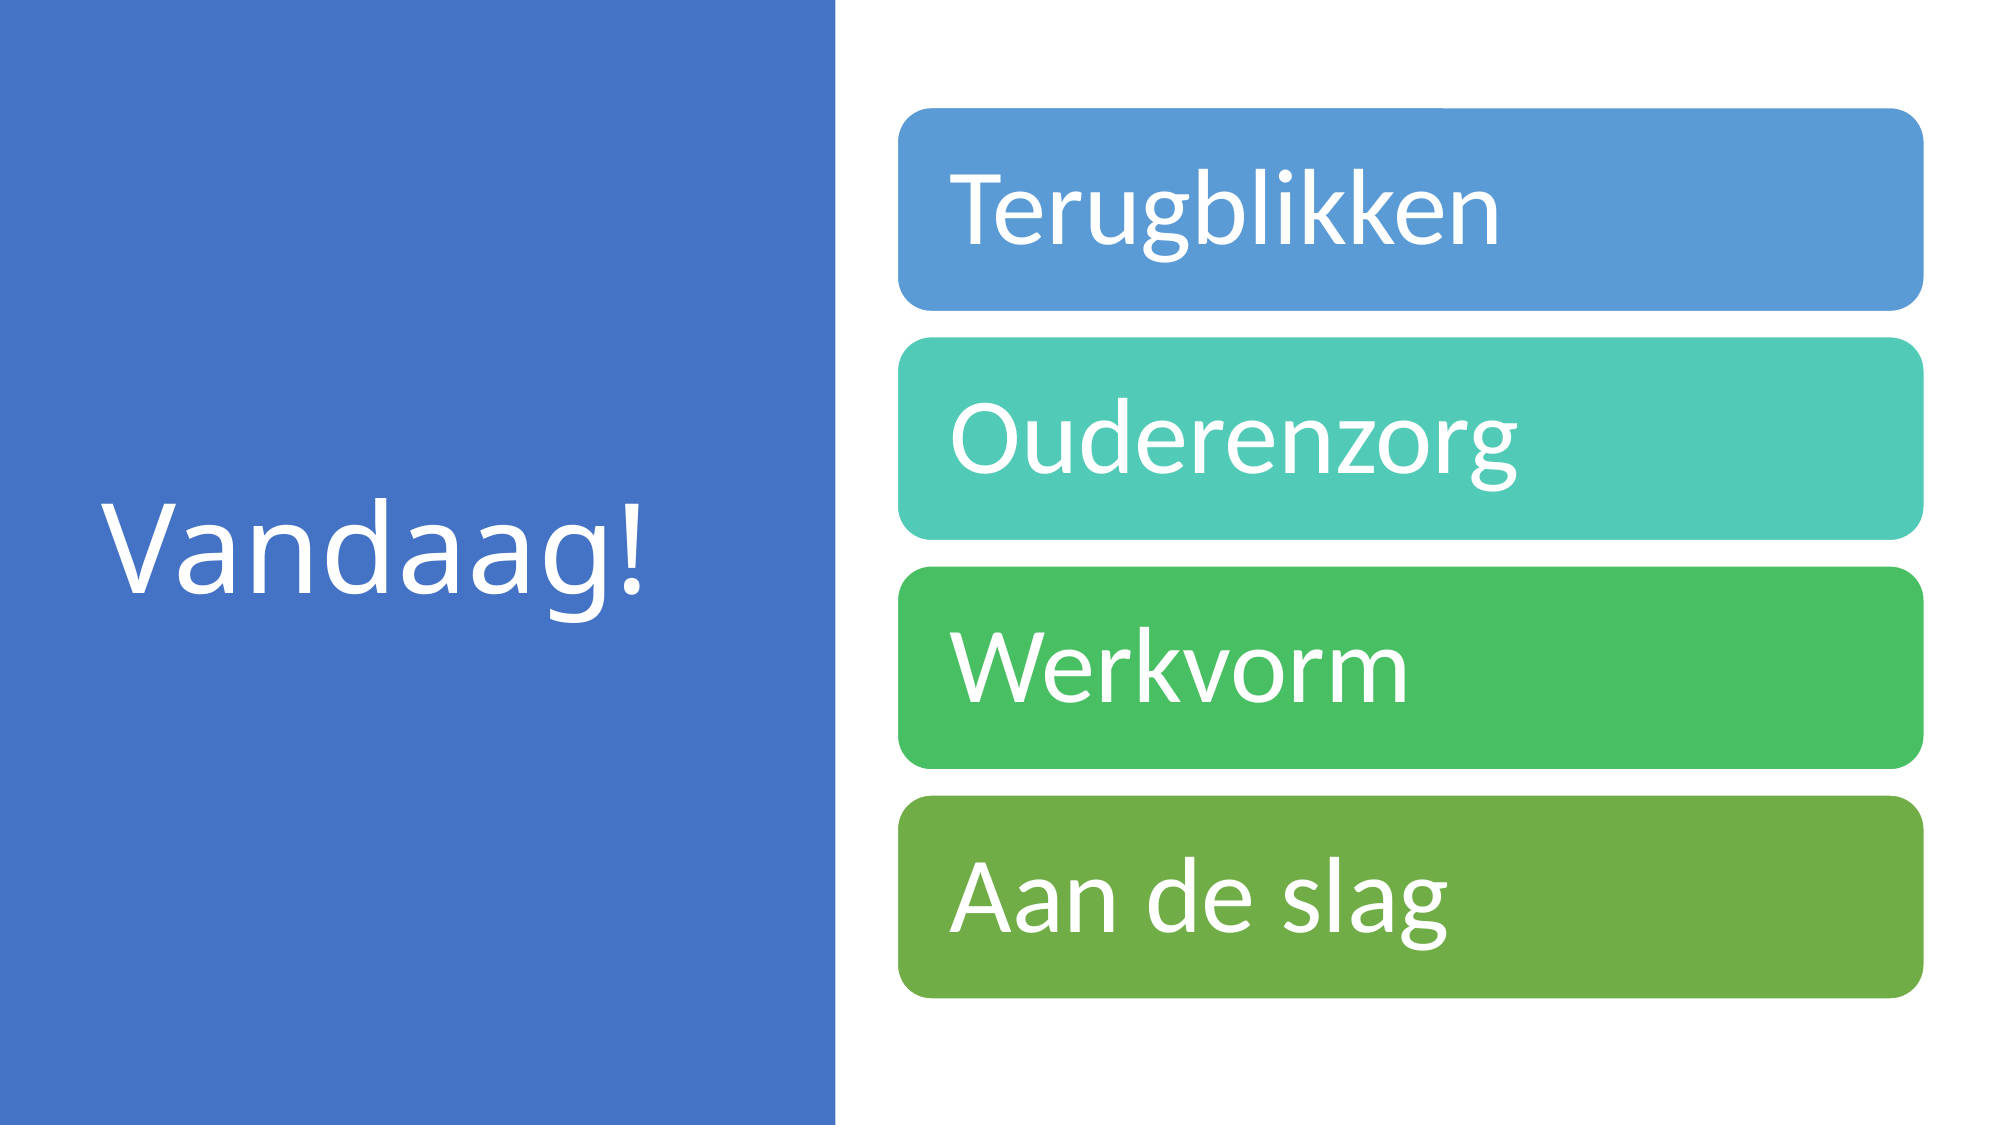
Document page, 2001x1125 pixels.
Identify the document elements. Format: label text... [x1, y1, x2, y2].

title Vandaag! [86, 101, 711, 1005]
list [897, 101, 1925, 1005]
text_box [0, 0, 836, 1125]
